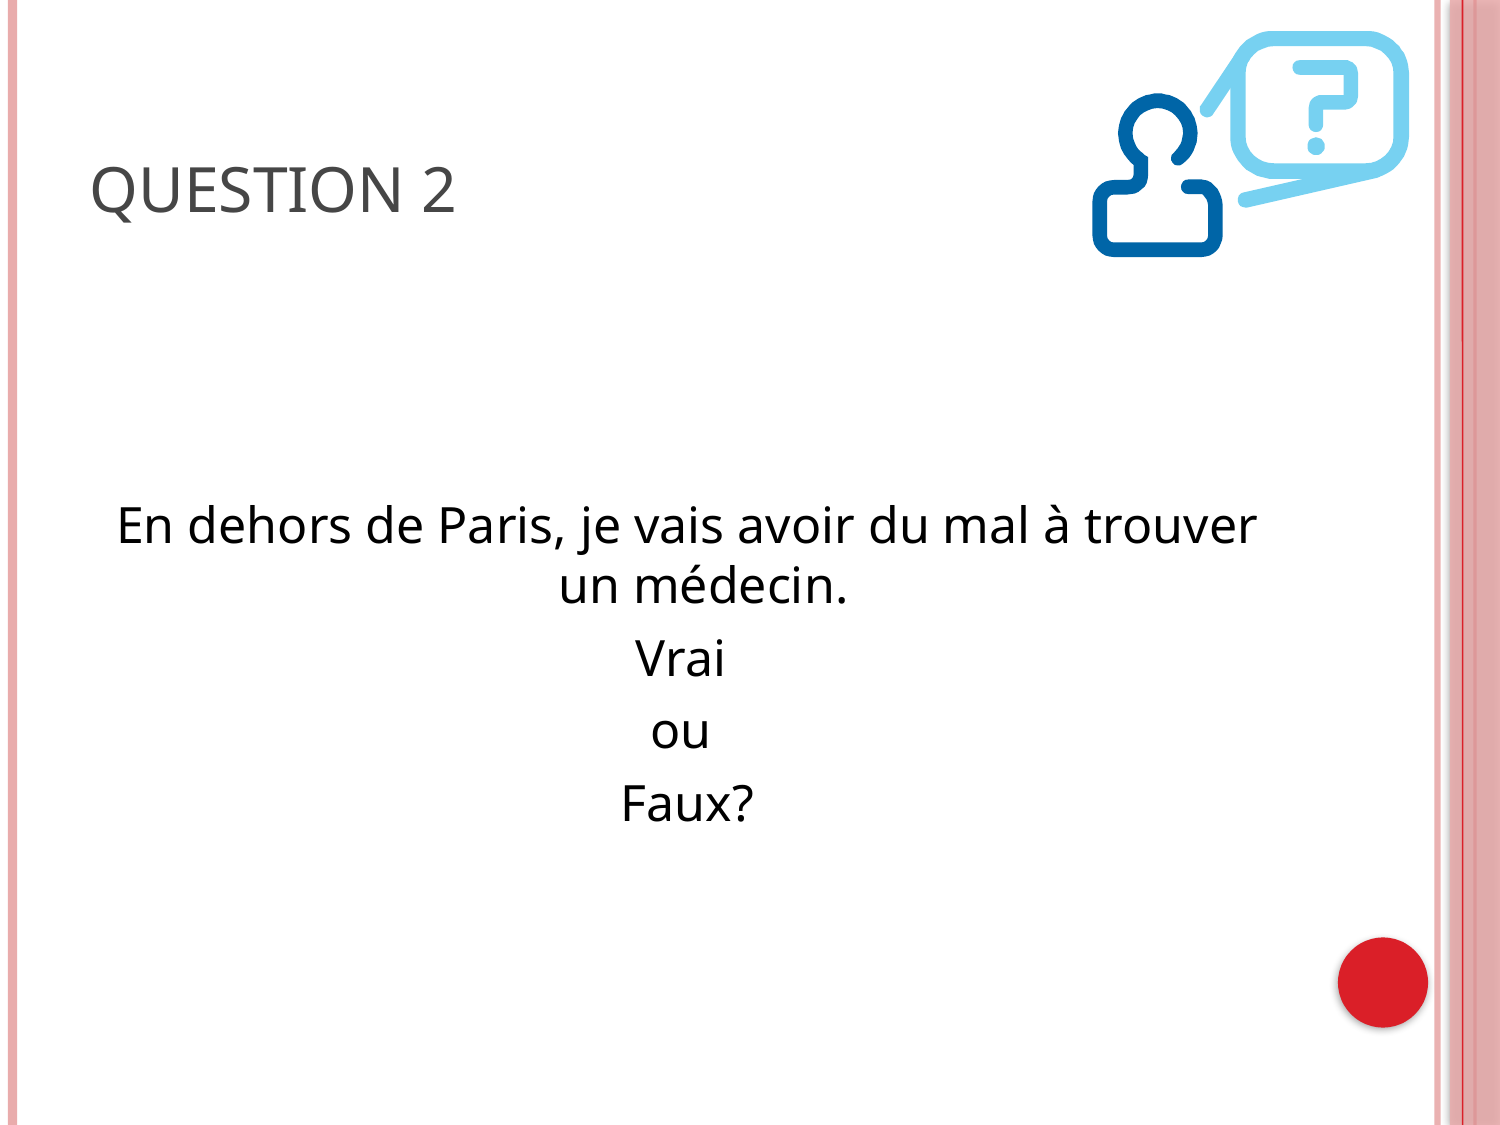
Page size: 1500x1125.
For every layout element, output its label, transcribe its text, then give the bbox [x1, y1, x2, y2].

picture [1091, 30, 1410, 258]
list En dehors de Paris, je vais avoir du mal à trouver un médecin. Vrai ou Faux? [74, 262, 1301, 1063]
title Question 2 [75, 45, 1086, 233]
